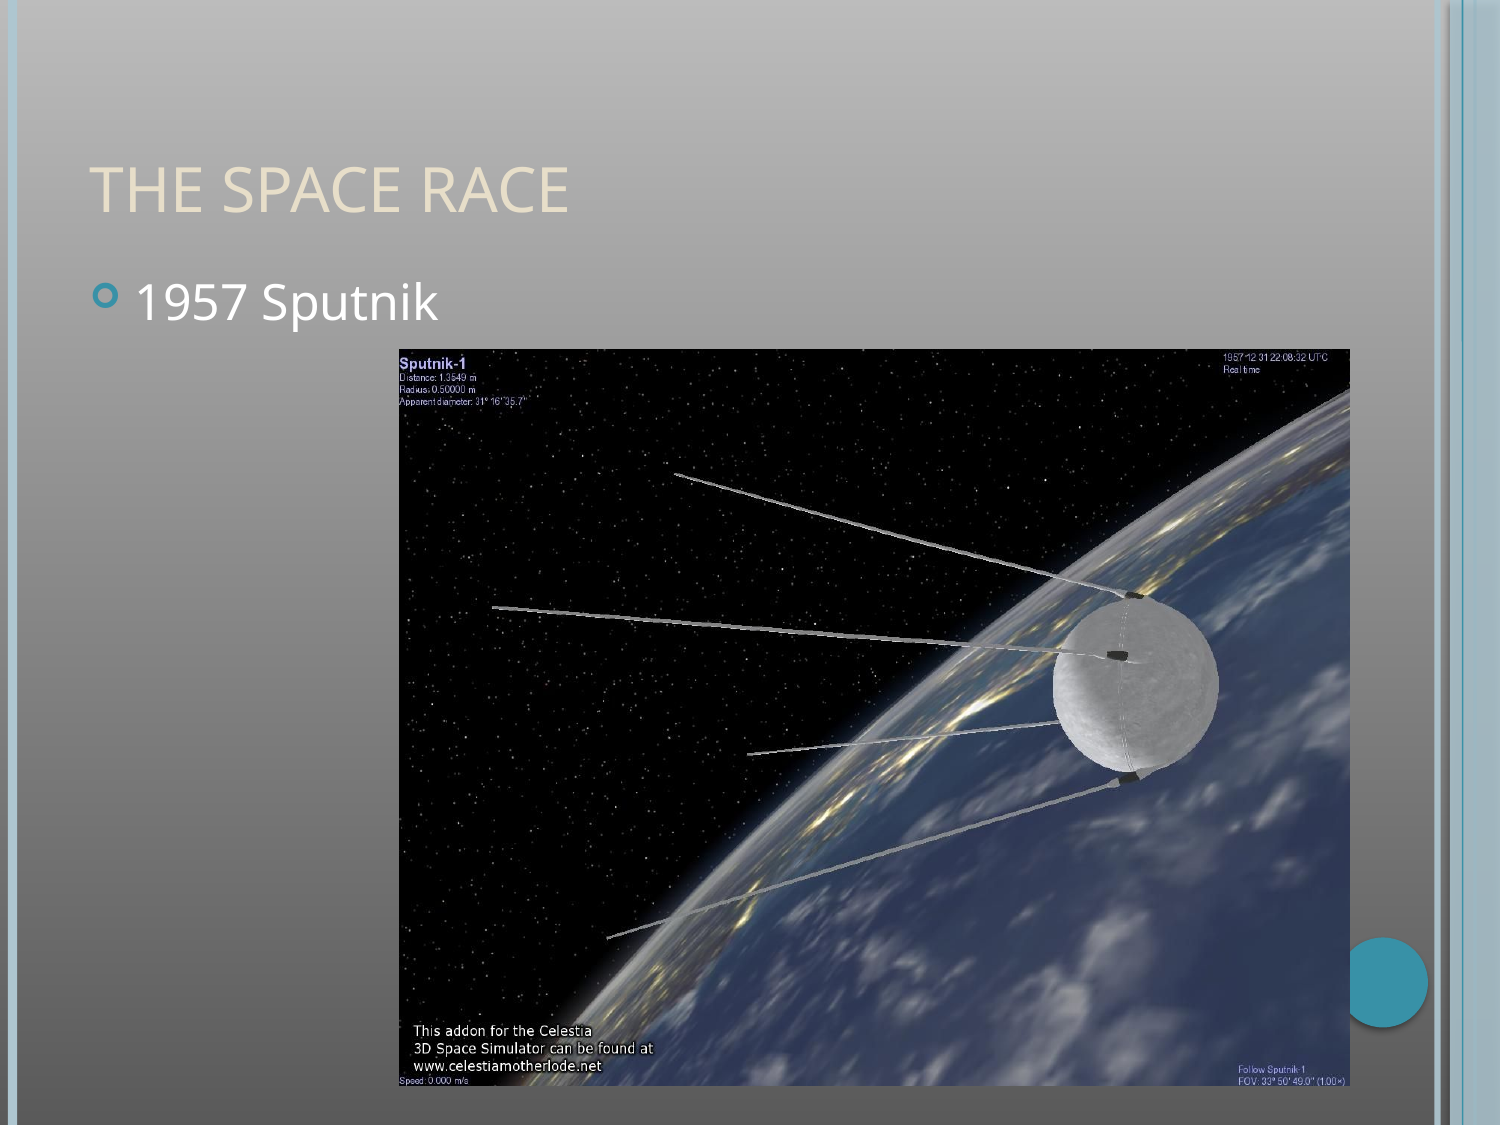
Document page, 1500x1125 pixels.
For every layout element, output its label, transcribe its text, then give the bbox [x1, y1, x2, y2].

picture [399, 349, 1351, 1086]
title The Space Race [75, 45, 1300, 233]
list 1957 Sputnik [75, 262, 1300, 1062]
